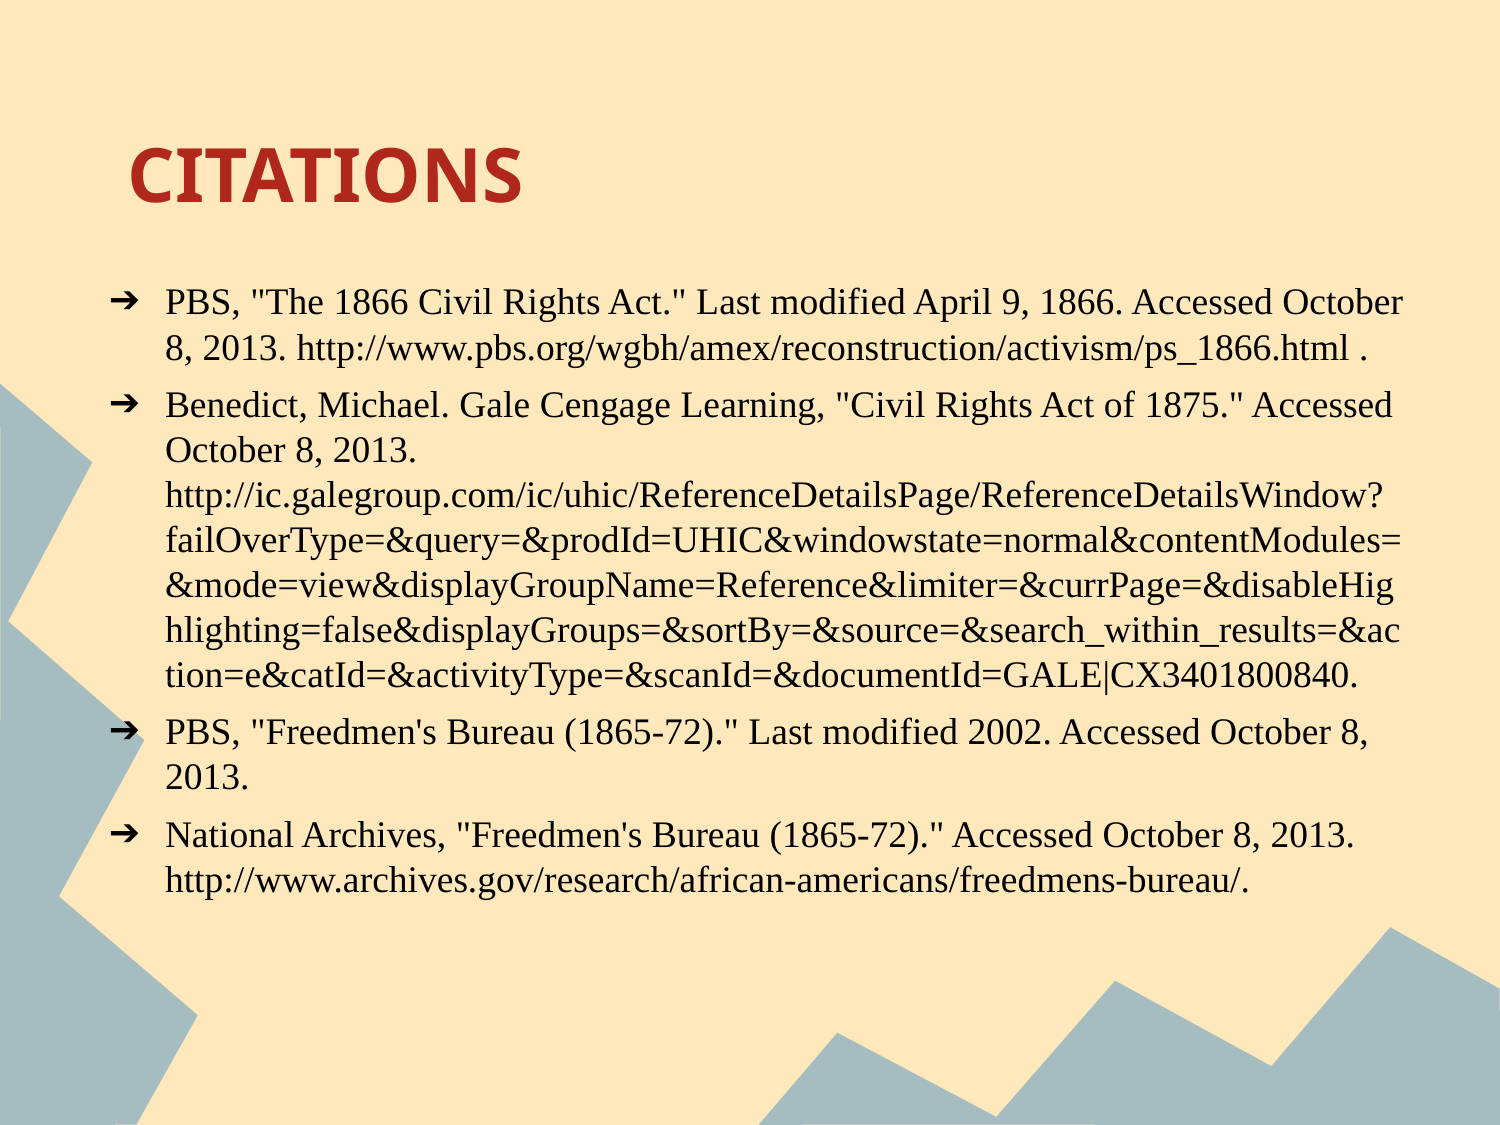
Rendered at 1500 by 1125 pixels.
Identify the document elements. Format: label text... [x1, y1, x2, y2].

list PBS, "The 1866 Civil Rights Act." Last modified April 9, 1866. Accessed October 8, 2013. http://www.pbs.org/wgbh/amex/reconstruction/activism/ps_1866.html . Benedict, Michael. Gale Cengage Learning, "Civil Rights Act of 1875." Accessed October 8, 2013. http://ic.galegroup.com/ic/uhic/ReferenceDetailsPage/ReferenceDetailsWindow?failOverType=&query=&prodId=UHIC&windowstate=normal&contentModules=&mode=view&displayGroupName=Reference&limiter=&currPage=&disableHighlighting=false&displayGroups=&sortBy=&source=&search_within_results=&action=e&catId=&activityType=&scanId=&documentId=GALE|CX3401800840. PBS, "Freedmen's Bureau (1865-72)." Last modified 2002. Accessed October 8, 2013. National Archives, "Freedmen's Bureau (1865-72)." Accessed October 8, 2013. http://www.archives.gov/research/african-americans/freedmens-bureau/. [75, 262, 1425, 1078]
title CITATIONS [75, 45, 1425, 233]
